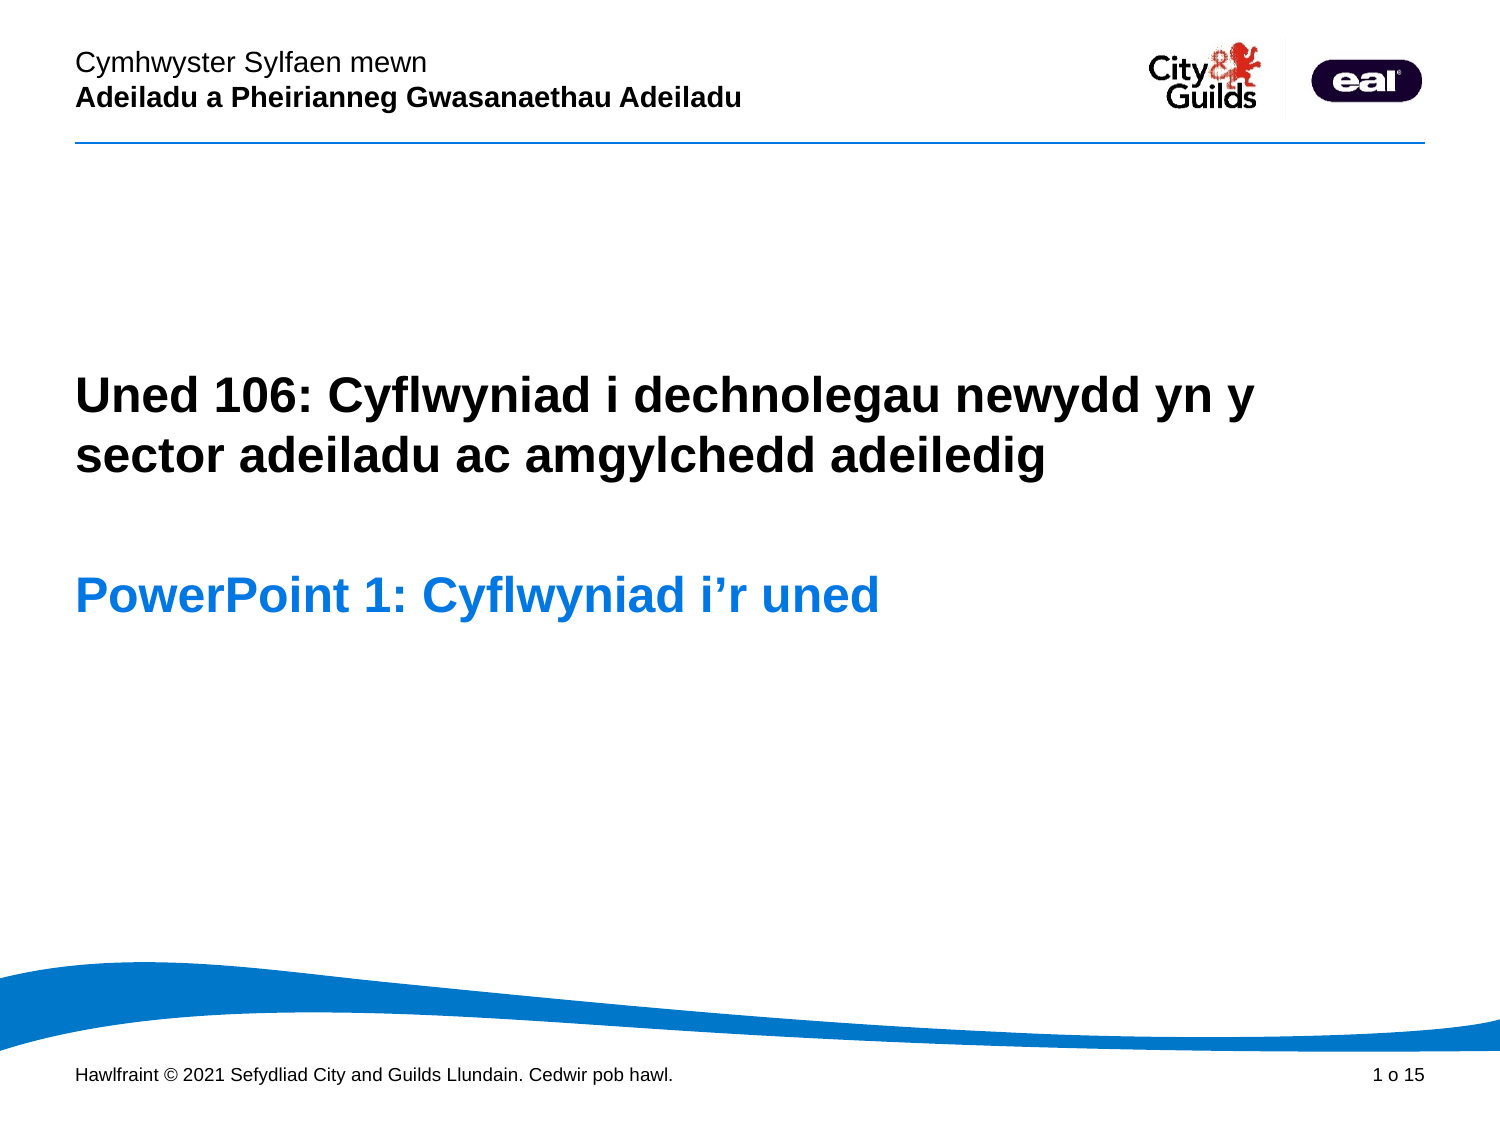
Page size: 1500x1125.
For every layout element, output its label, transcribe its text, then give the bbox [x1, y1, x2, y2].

picture [1149, 38, 1422, 121]
text_box Uned 106: Cyflwyniad i dechnolegau newydd yn y sector adeiladu ac amgylchedd adeiledig [75, 362, 1388, 484]
list Cyflwyniad PowerPoint [74, 224, 1426, 1006]
title PowerPoint 1: Cyflwyniad i’r uned [74, 562, 1413, 896]
